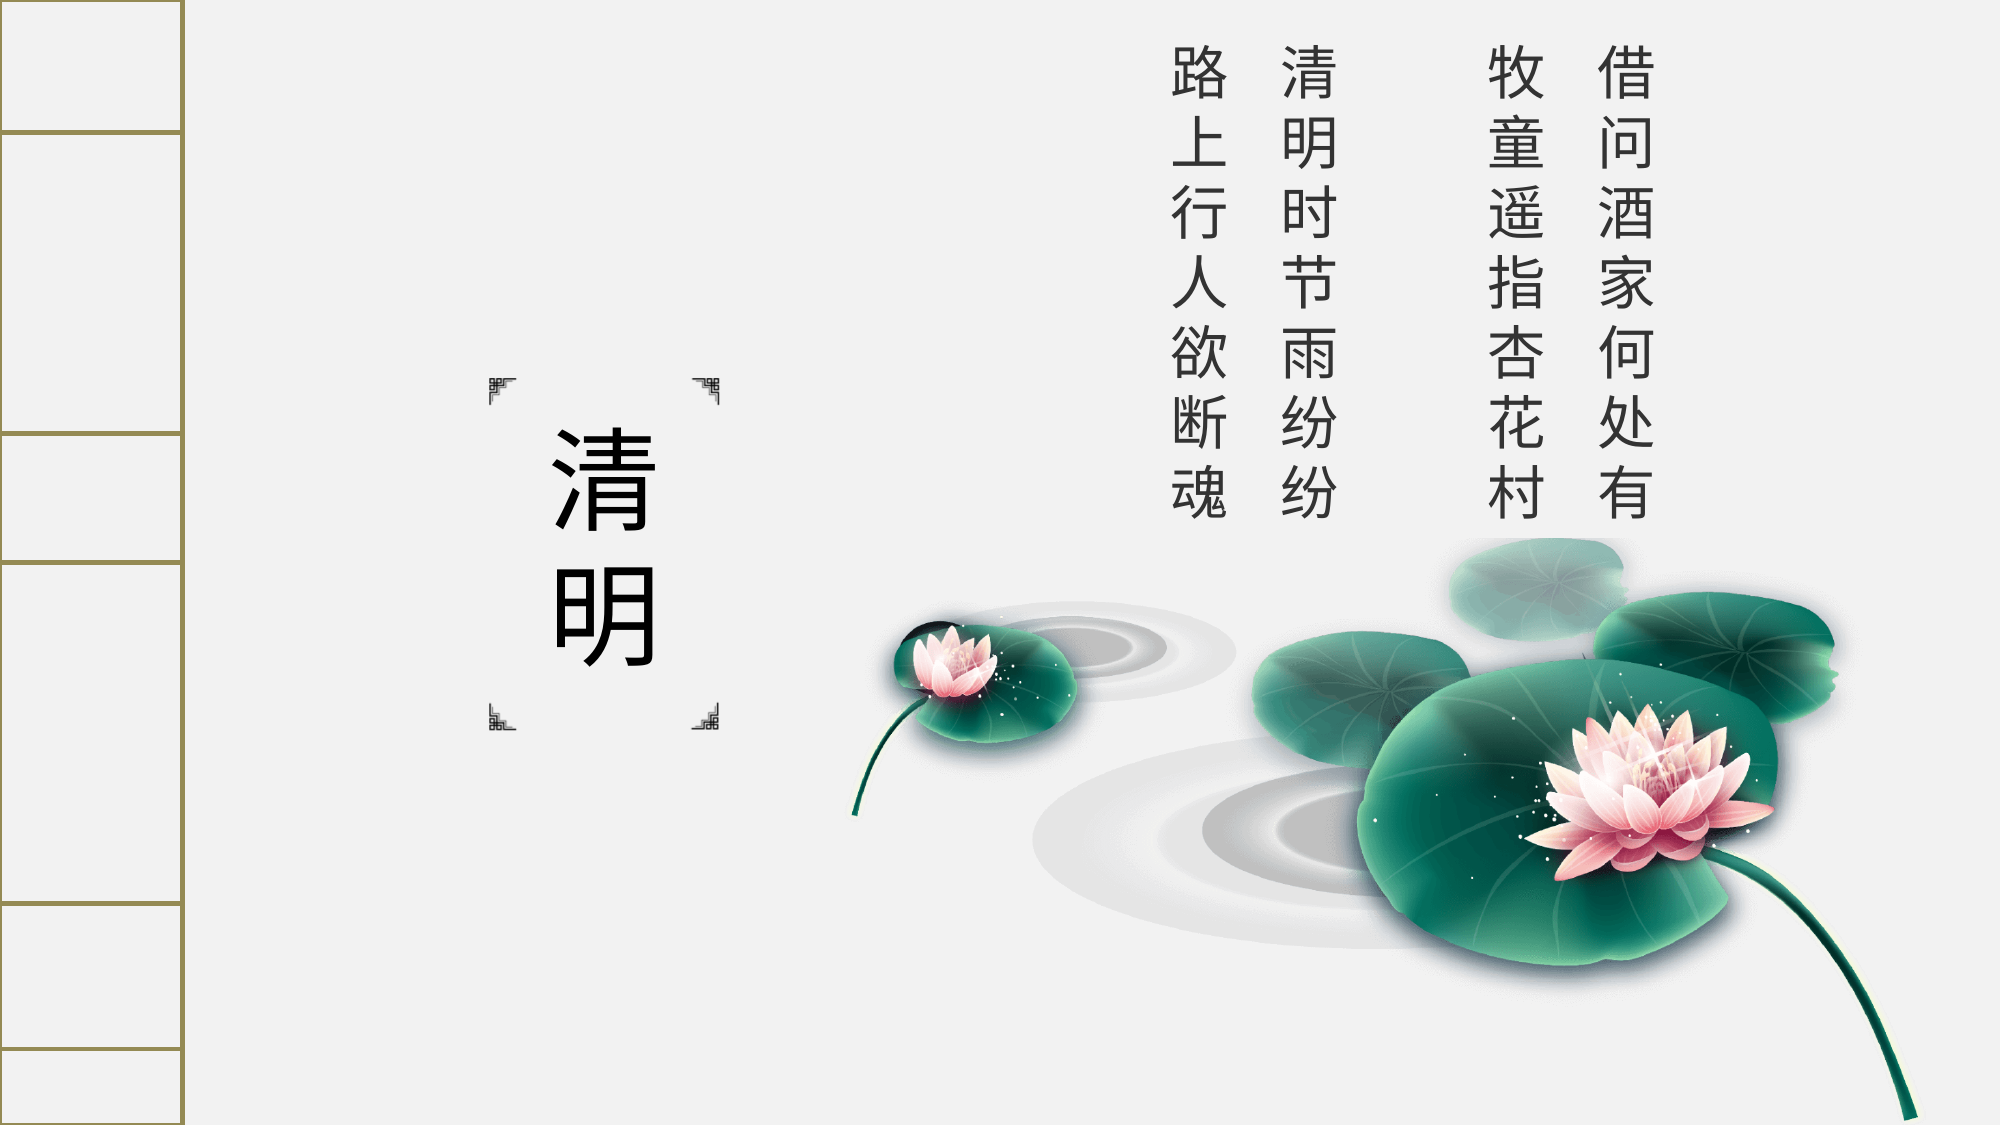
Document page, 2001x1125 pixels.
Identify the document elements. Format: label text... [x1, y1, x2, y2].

text_box 借问酒家何处有 [1582, 28, 1659, 534]
picture [806, 538, 1964, 1125]
text_box [0, 0, 184, 1125]
picture [425, 328, 773, 797]
text_box 清明时节雨纷纷 [1265, 28, 1342, 534]
text_box 路上行人欲断魂 [1156, 28, 1233, 534]
text_box 牧童遥指杏花村 [1473, 28, 1550, 534]
